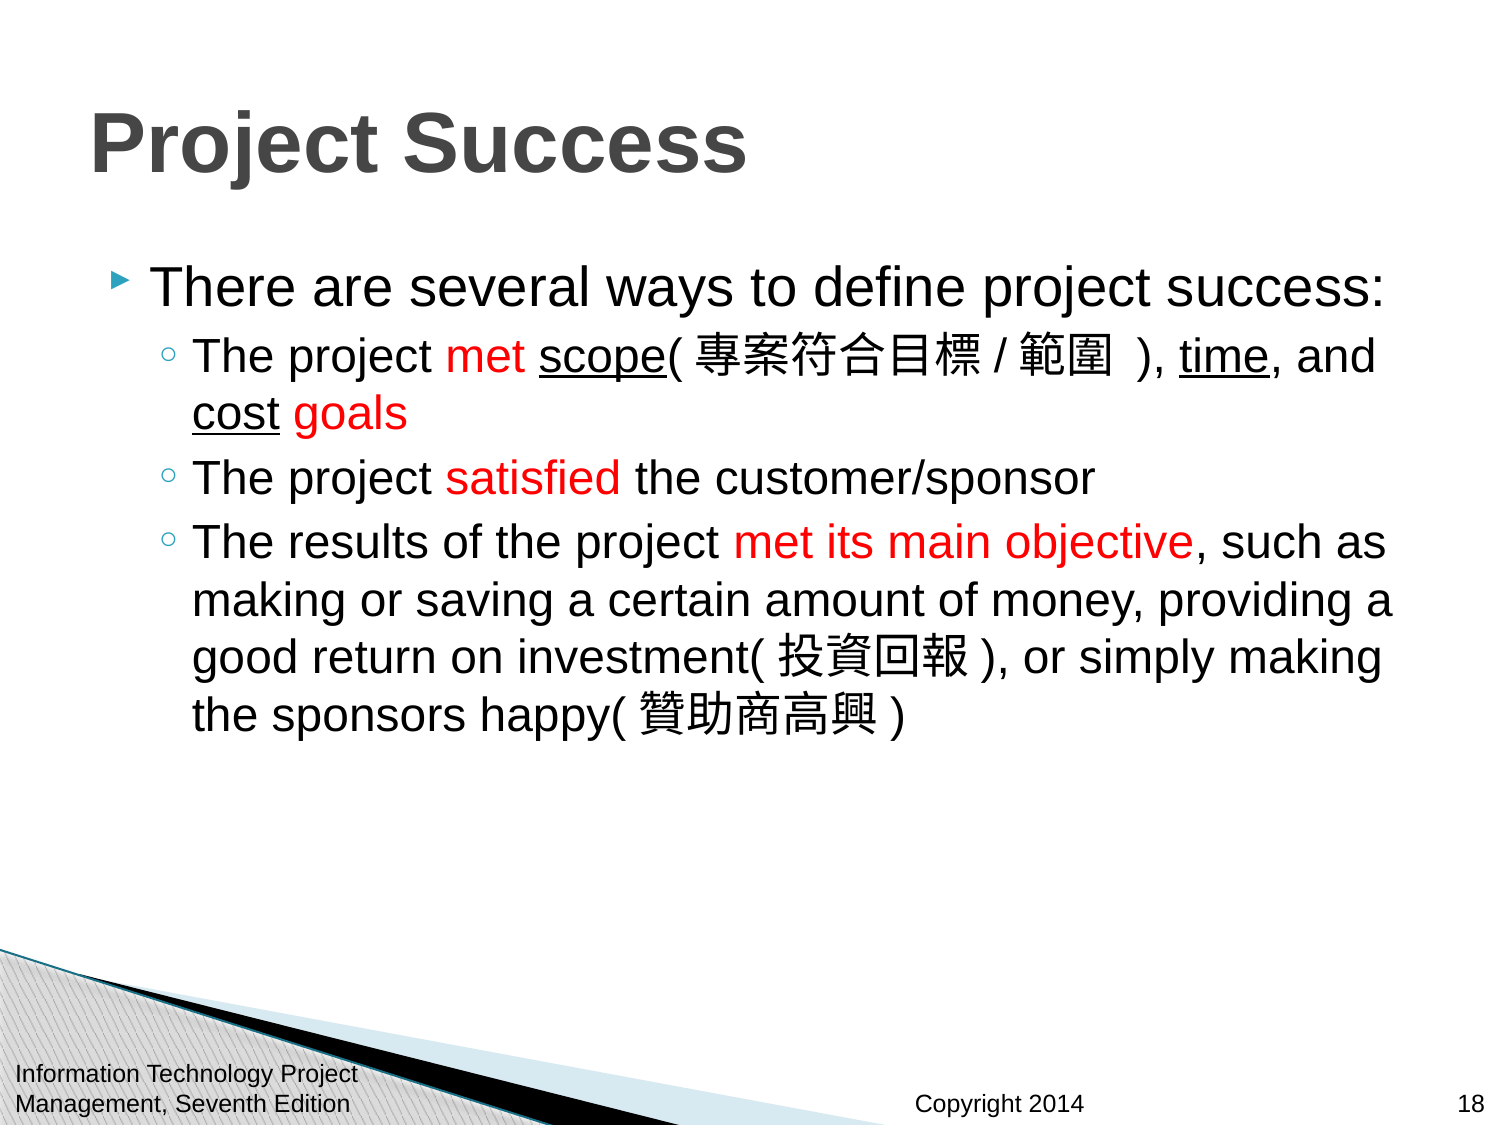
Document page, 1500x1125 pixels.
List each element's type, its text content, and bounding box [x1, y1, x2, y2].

footer Information Technology Project Management, Seventh Edition [0, 1065, 425, 1125]
slide_number 18 [1408, 1065, 1500, 1125]
list There are several ways to define project success: The project met scope(專案符合目標/範圍 ), time, and cost goals The project satisfied the customer/sponsor The results of the project met its main objective, such as making or saving a certain amount of money, providing a good return on investment(投資回報), or simply making the sponsors happy(贊助商高興) [74, 242, 1426, 986]
title Project Success [75, 45, 1425, 233]
